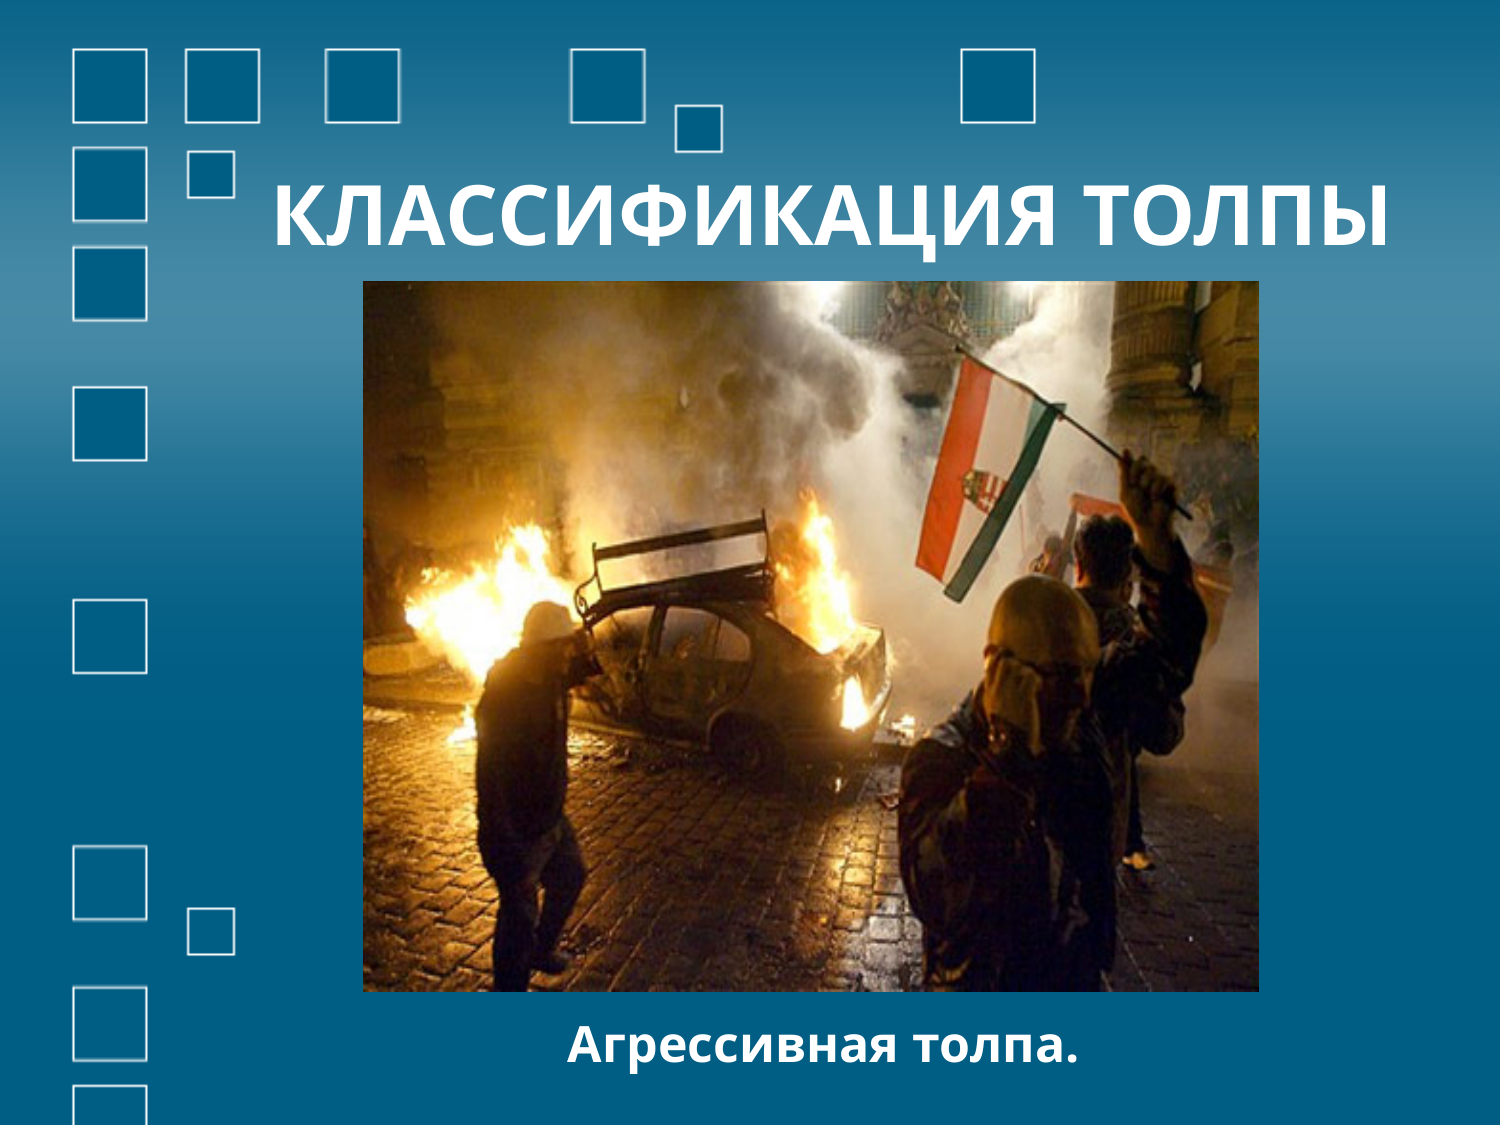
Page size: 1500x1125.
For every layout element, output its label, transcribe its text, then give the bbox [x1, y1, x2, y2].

title КЛАССИФИКАЦИЯ ТОЛПЫ [163, 128, 1500, 270]
picture [72, 599, 147, 674]
picture [0, 11, 1500, 991]
picture [72, 985, 147, 1062]
text_box Агрессивная толпа. [490, 1000, 1108, 1080]
picture [72, 845, 147, 922]
picture [187, 908, 235, 956]
picture [72, 1085, 147, 1125]
